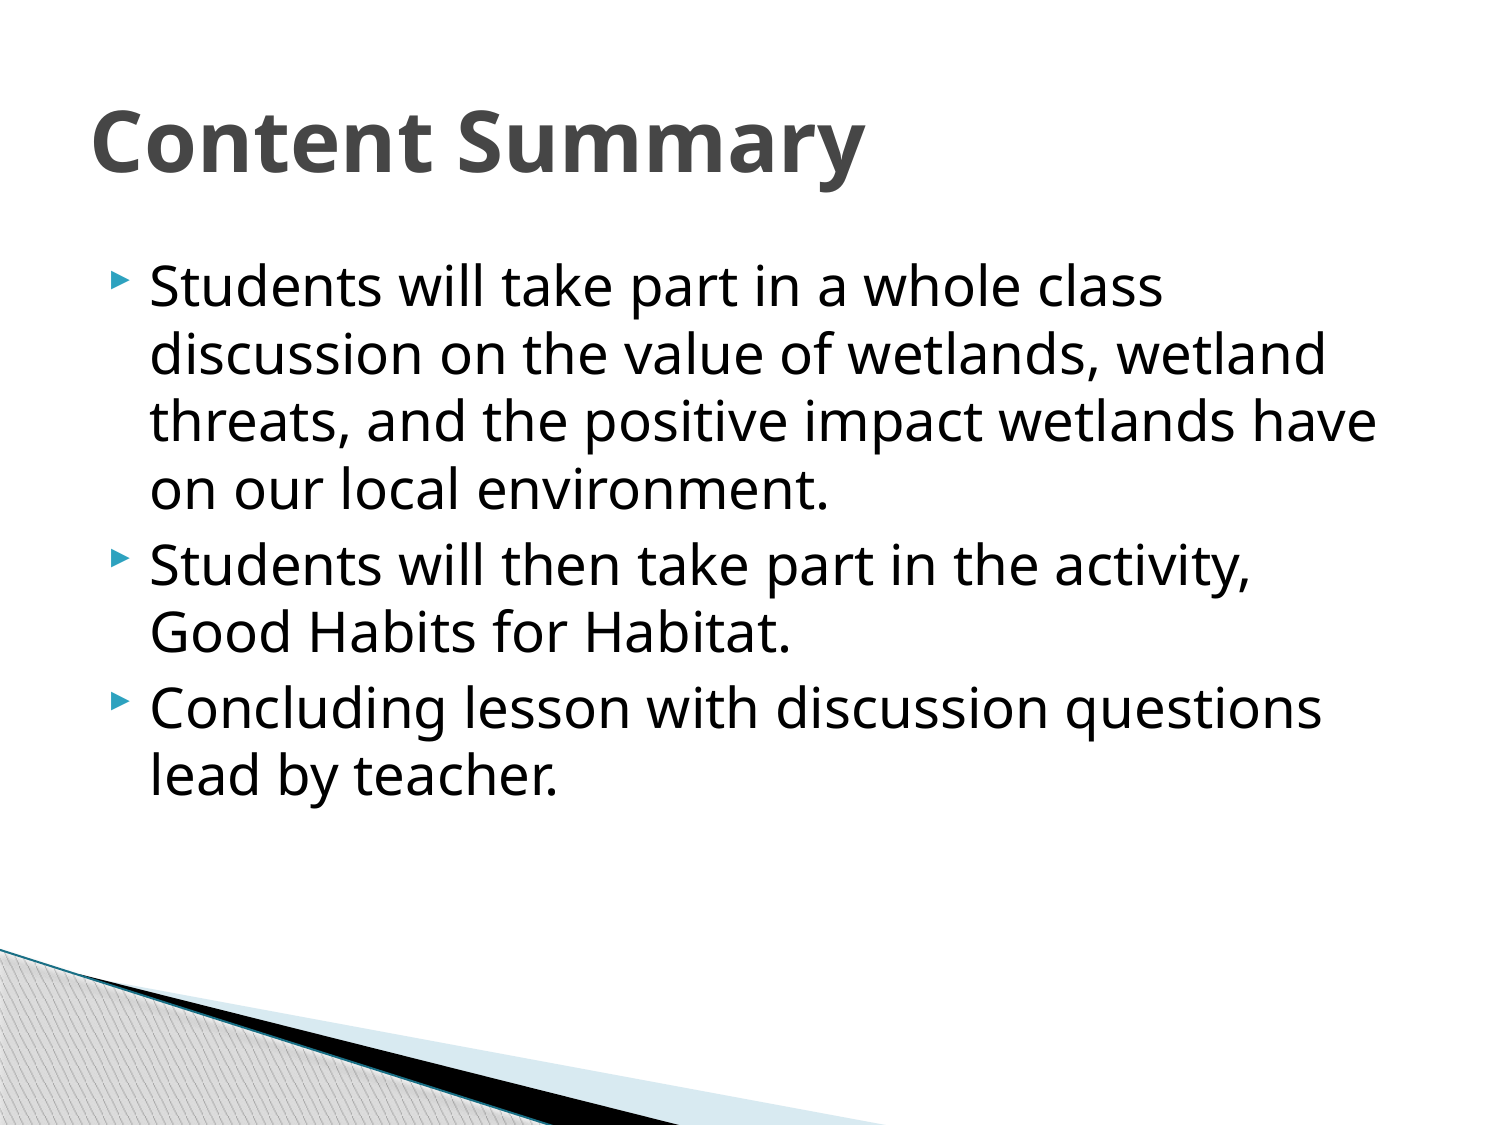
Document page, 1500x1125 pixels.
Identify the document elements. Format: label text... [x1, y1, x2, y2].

list Students will take part in a whole class discussion on the value of wetlands, wetland threats, and the positive impact wetlands have on our local environment. Students will then take part in the activity, Good Habits for Habitat. Concluding lesson with discussion questions lead by teacher. [74, 242, 1426, 986]
title Content Summary [75, 45, 1425, 233]
